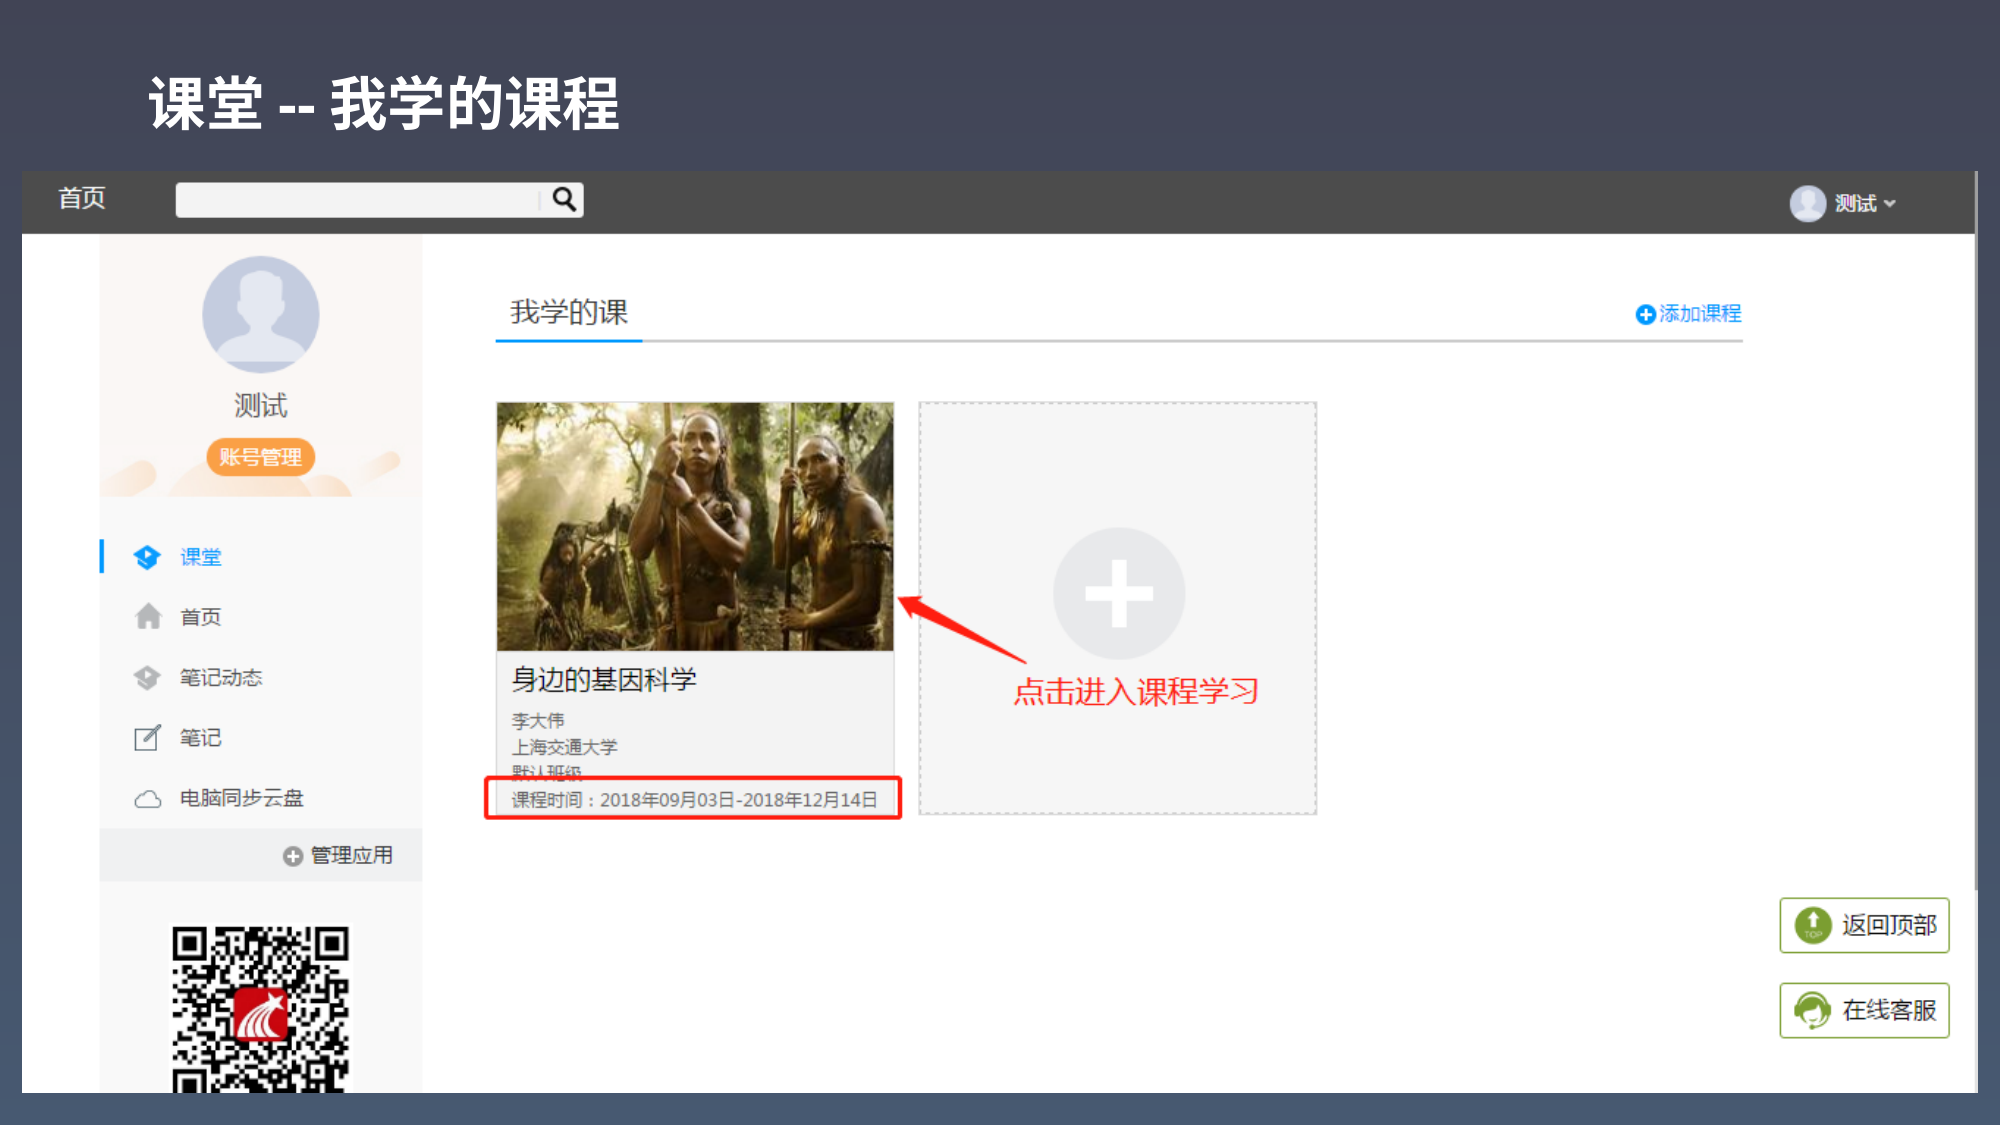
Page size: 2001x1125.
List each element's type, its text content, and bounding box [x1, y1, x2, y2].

picture [22, 171, 1978, 1093]
text_box 课堂--我学的课程 [133, 39, 636, 145]
